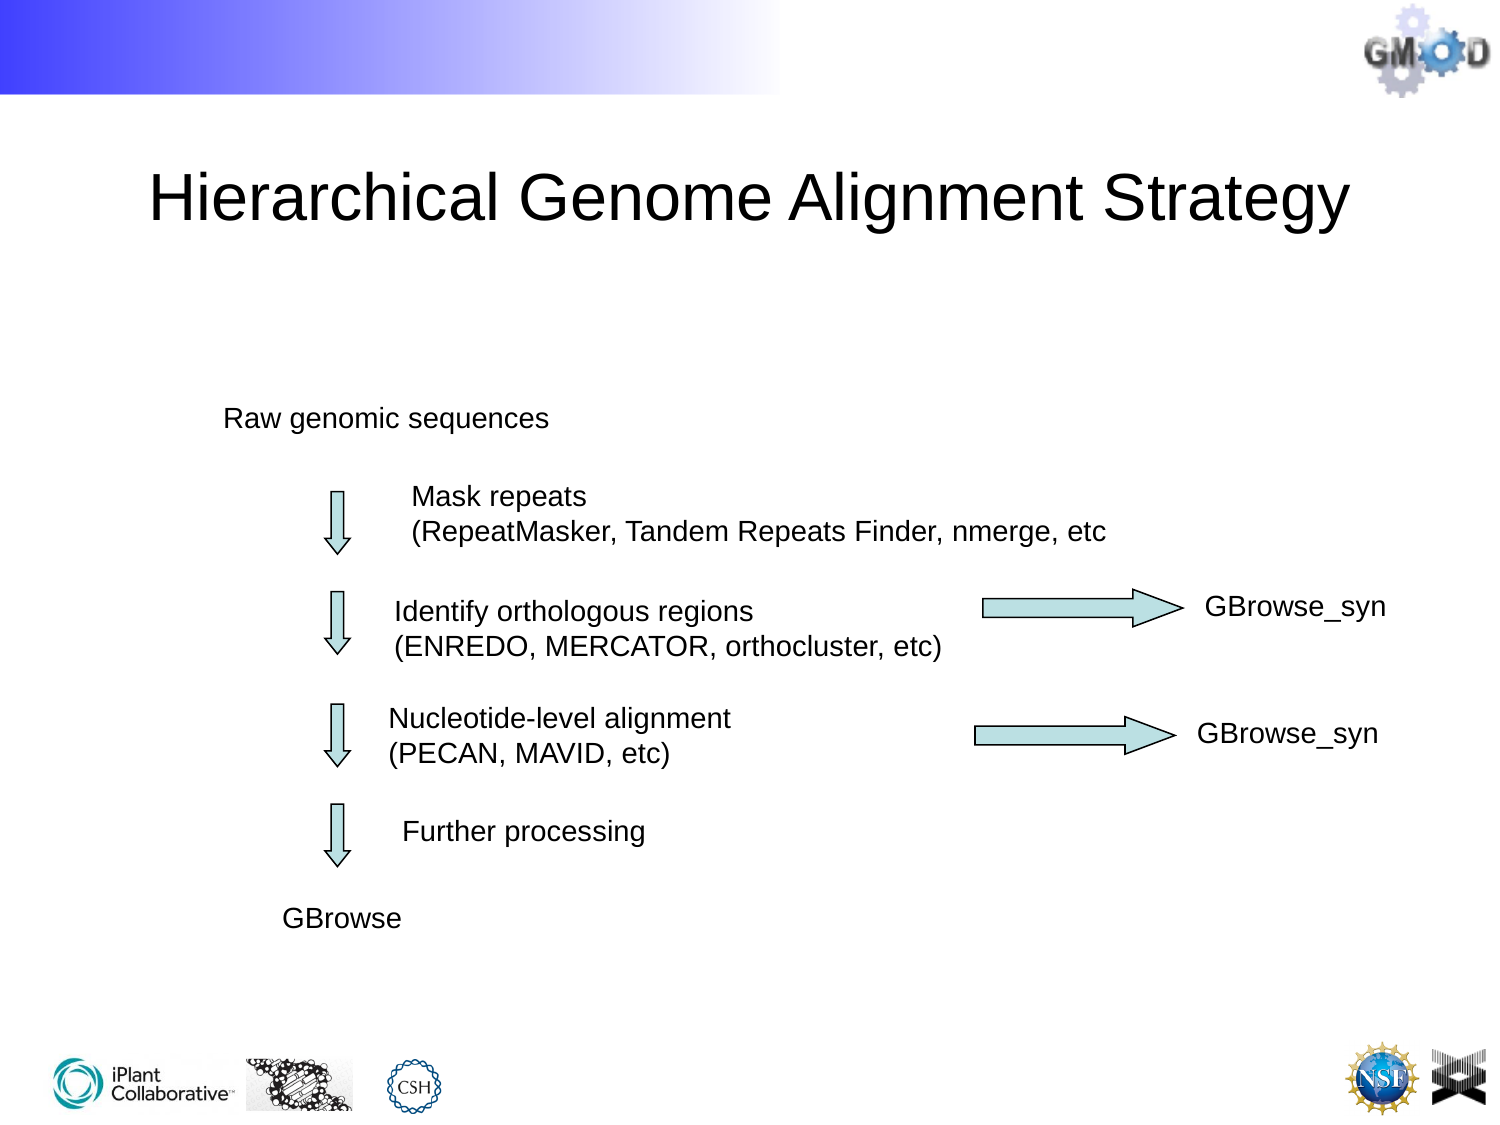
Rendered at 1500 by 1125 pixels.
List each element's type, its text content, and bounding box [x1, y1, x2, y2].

text_box [324, 704, 350, 767]
text_box Nucleotide-level alignment (PECAN, MAVID, etc) [373, 691, 755, 777]
picture [39, 1053, 240, 1115]
text_box [324, 804, 350, 867]
text_box GBrowse_syn [1181, 706, 1394, 757]
picture [382, 1054, 442, 1116]
text_box Mask repeats (RepeatMasker, Tandem Repeats Finder, nmerge, etc [396, 469, 1123, 555]
text_box [975, 716, 1176, 755]
picture [1344, 1040, 1420, 1116]
text_box [324, 491, 350, 555]
text_box GBrowse [267, 891, 418, 942]
picture [246, 1056, 353, 1113]
text_box Identify orthologous regions (ENREDO, MERCATOR, orthocluster, etc) [379, 584, 966, 670]
text_box [0, 0, 1497, 98]
title Hierarchical Genome Alignment Strategy [112, 99, 1388, 288]
text_box Raw genomic sequences [208, 391, 565, 442]
text_box [982, 589, 1183, 627]
picture [1431, 1049, 1487, 1105]
text_box GBrowse_syn [1189, 579, 1402, 630]
text_box [324, 591, 350, 655]
text_box Further processing [387, 804, 670, 855]
